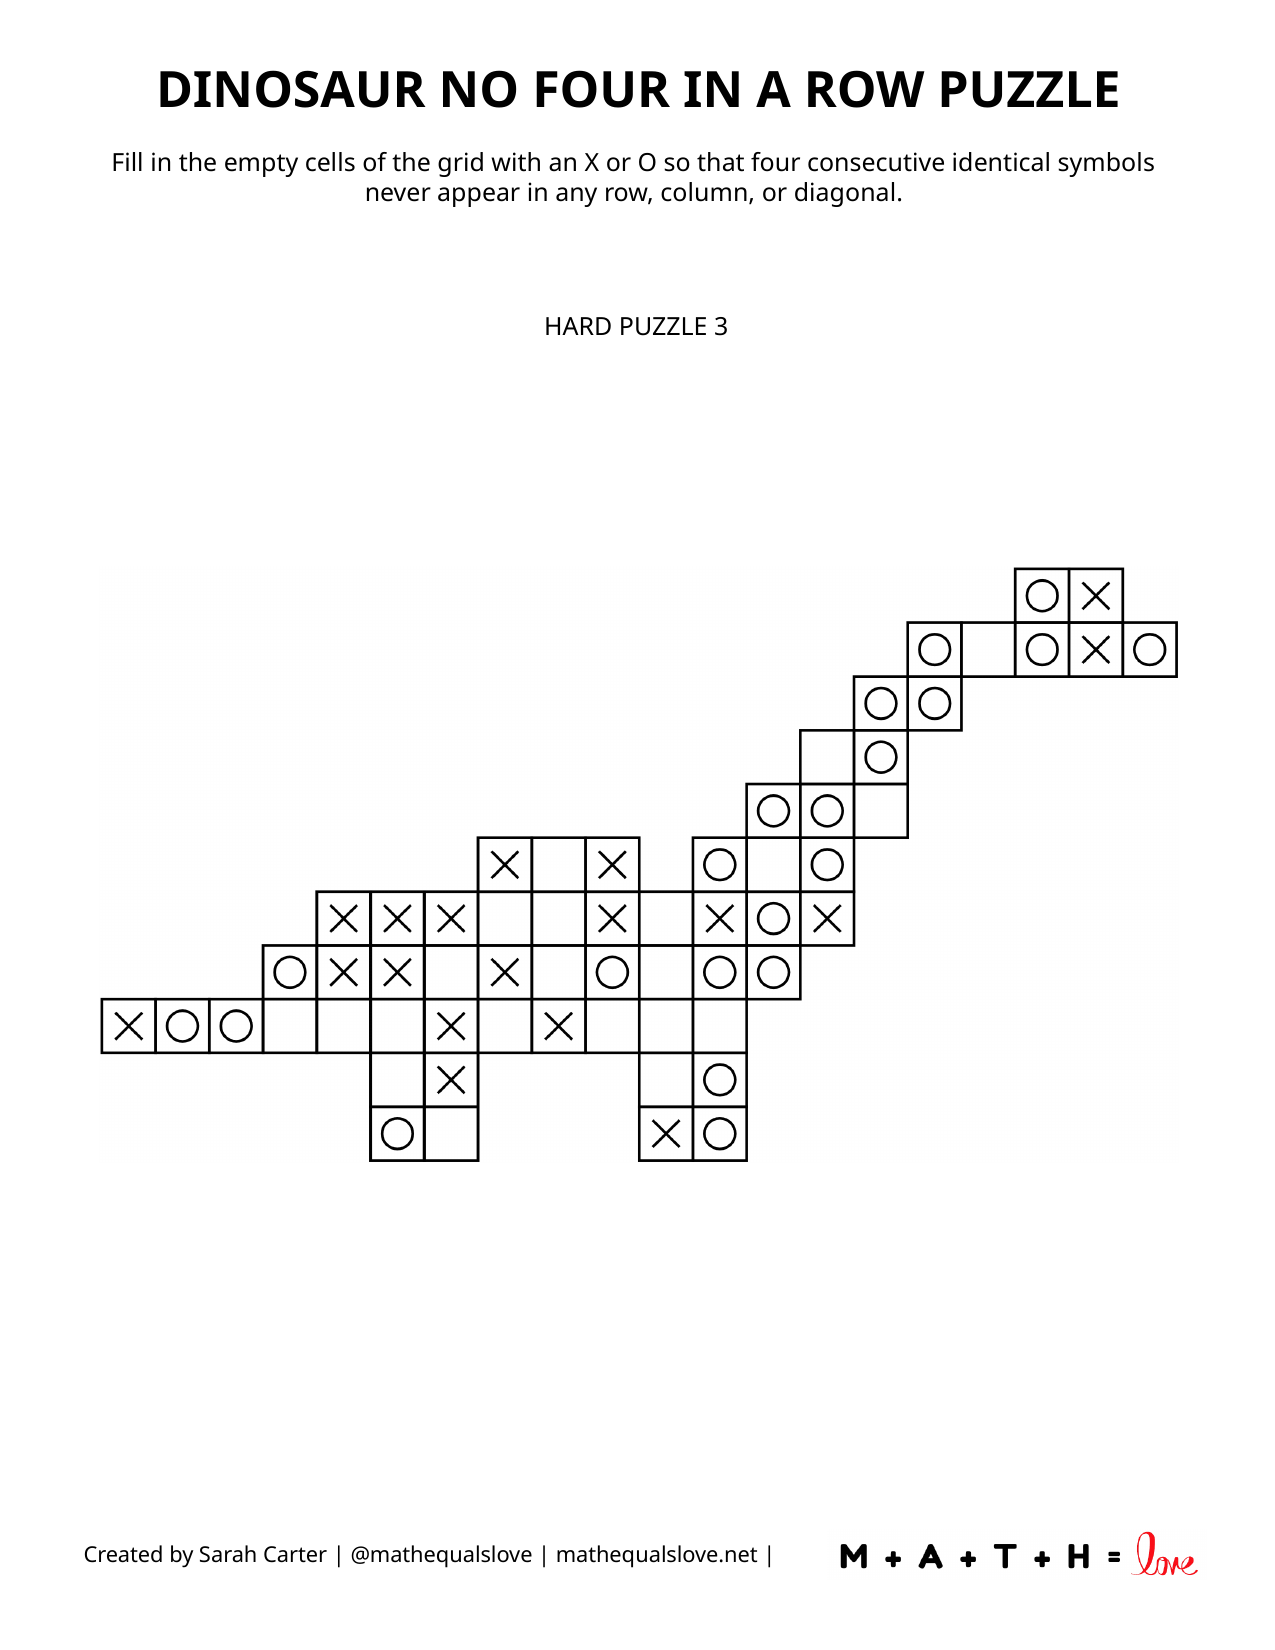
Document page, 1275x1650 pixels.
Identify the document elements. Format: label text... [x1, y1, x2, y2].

picture [99, 566, 1180, 1163]
text_box DINOSAUR NO FOUR IN A ROW PUZZLE [66, 49, 1211, 125]
text_box Created by Sarah Carter | @mathequalslove | mathequalslove.net | [68, 1533, 826, 1575]
picture [826, 1528, 1207, 1580]
text_box Fill in the empty cells of the grid with an X or O so that four consecutive identical symbols never appear in any row, column, or diagonal. [0, 139, 1275, 215]
text_box HARD PUZZLE 3 [158, 310, 1115, 362]
